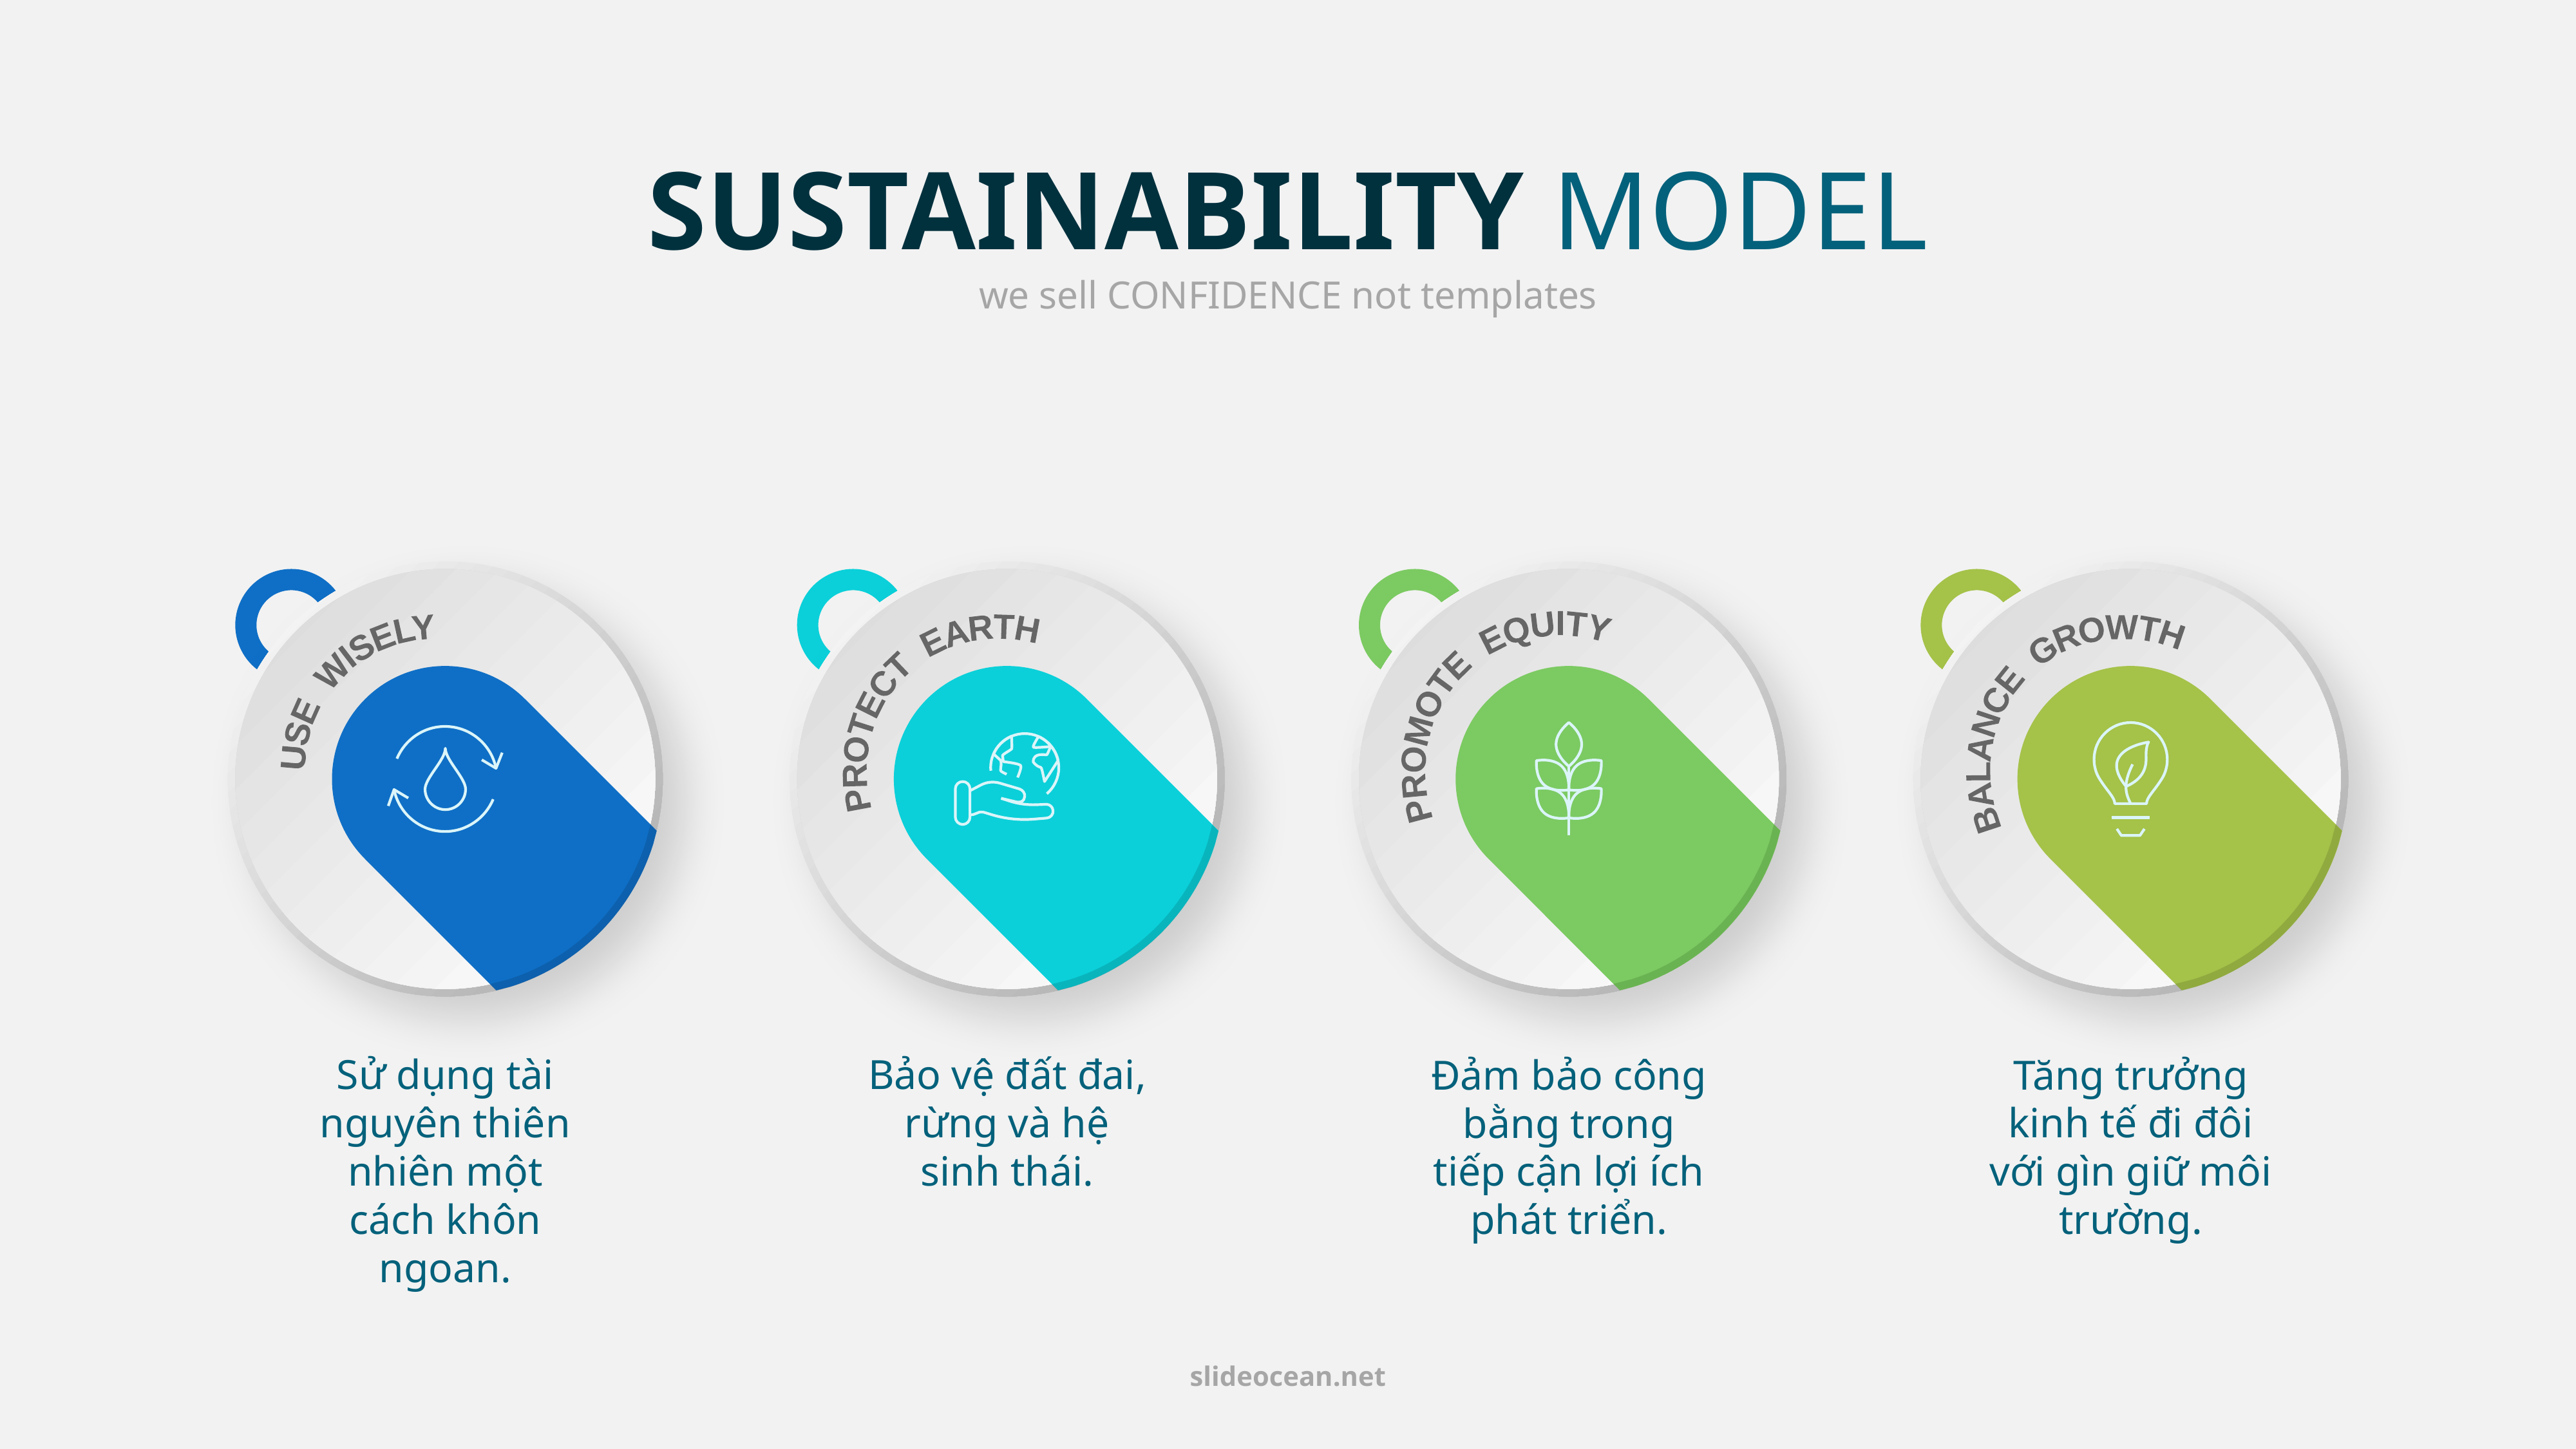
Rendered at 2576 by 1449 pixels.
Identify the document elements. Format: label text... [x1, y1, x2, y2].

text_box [227, 561, 663, 997]
text_box SUSTAINABILITY MODEL [638, 137, 1938, 276]
text_box Tăng trưởng kinh tế đi đôi với gìn giữ môi trường. [1976, 1045, 2286, 1247]
text_box Sử dụng tài nguyên thiên nhiên một cách khôn ngoan. [290, 1045, 600, 1296]
text_box we sell CONFIDENCE not templates [969, 266, 1607, 321]
text_box Đảm bảo công bằng trong tiếp cận lợi ích phát triển. [1414, 1045, 1724, 1247]
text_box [789, 561, 1226, 997]
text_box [1455, 665, 1781, 991]
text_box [1913, 561, 2349, 997]
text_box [893, 665, 1219, 991]
text_box slideocean.net [1180, 1354, 1396, 1397]
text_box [2017, 665, 2343, 991]
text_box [331, 665, 658, 991]
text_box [1350, 561, 1787, 997]
text_box Bảo vệ đất đai, rừng và hệ sinh thái. [852, 1045, 1162, 1199]
